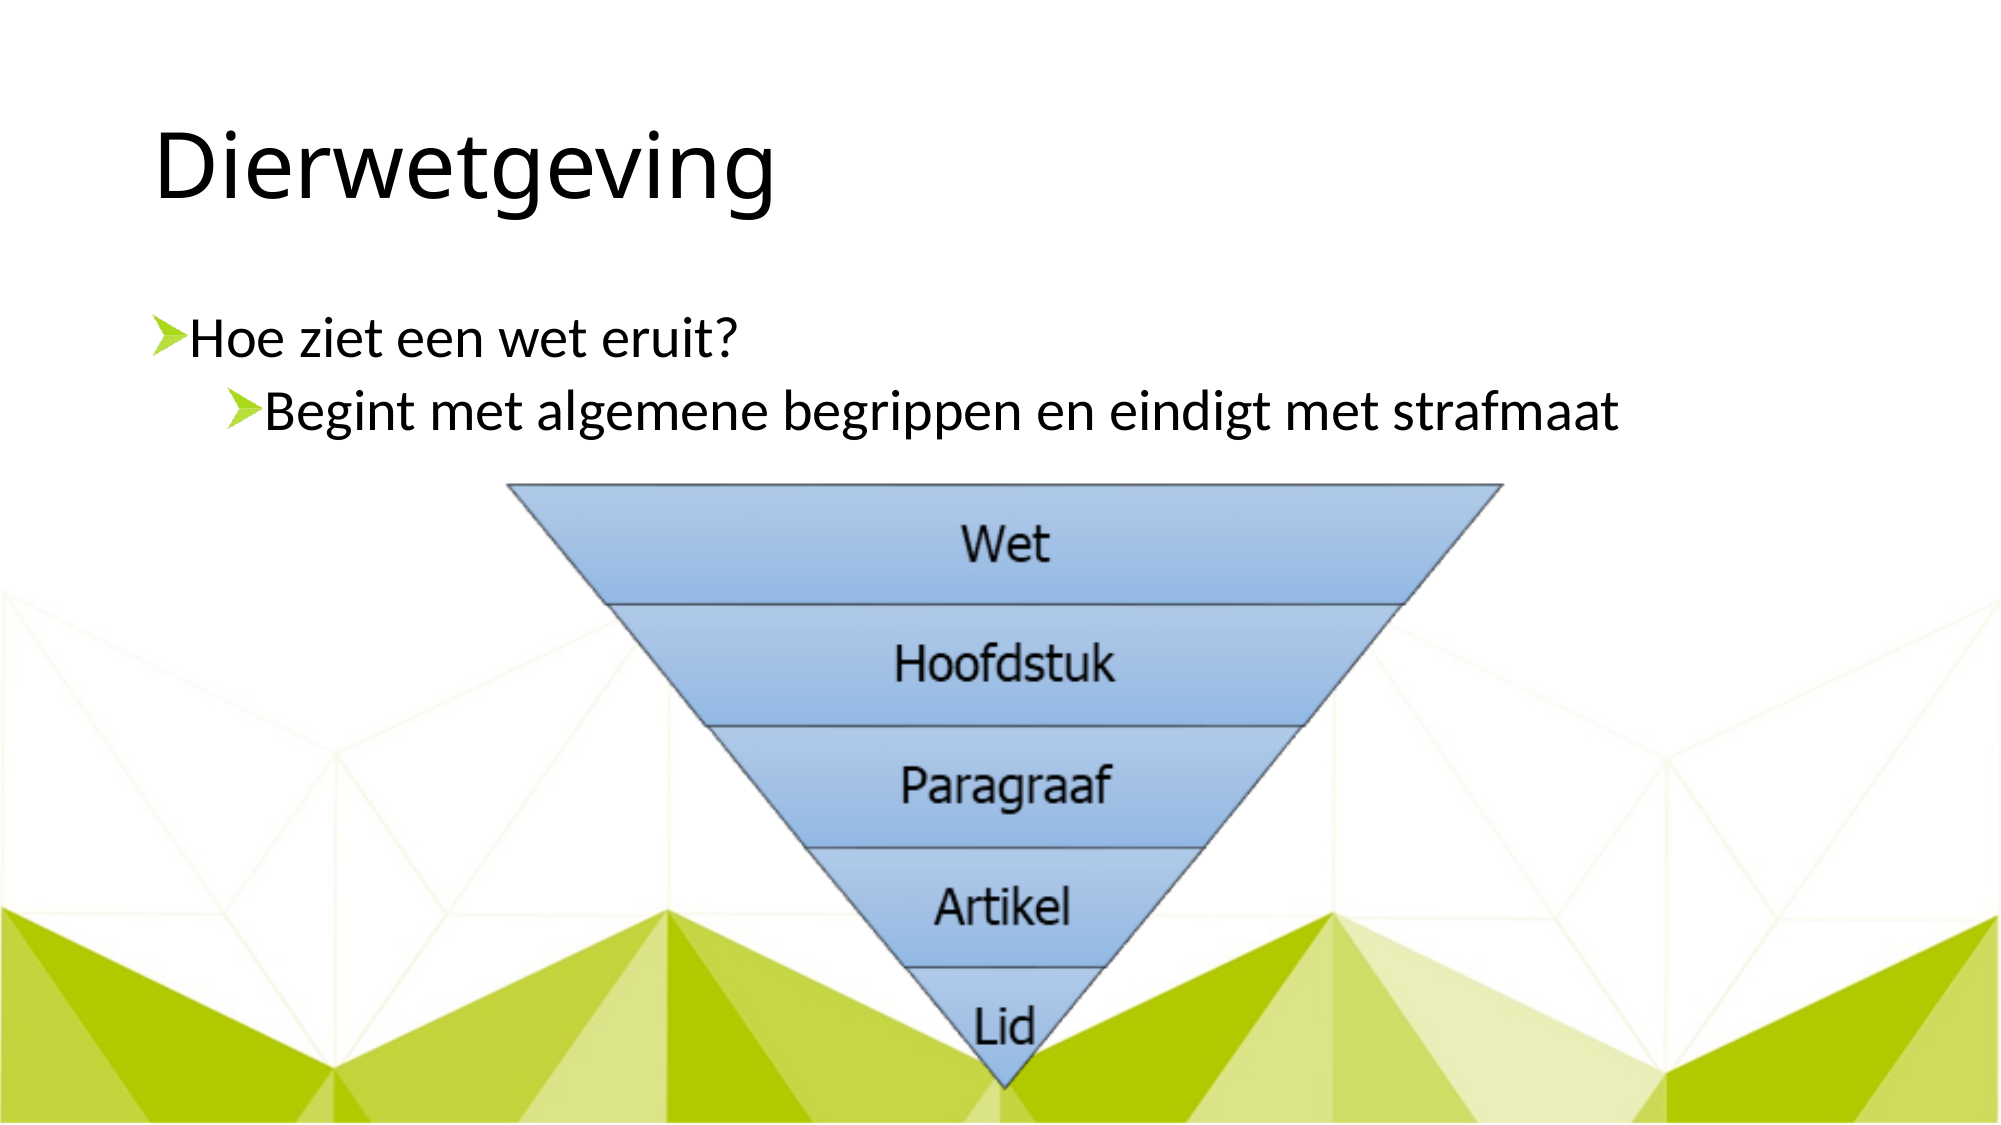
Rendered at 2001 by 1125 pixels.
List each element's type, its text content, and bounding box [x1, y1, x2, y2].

title Dierwetgeving [137, 59, 1863, 278]
picture [0, 0, 2001, 1125]
list Hoe ziet een wet eruit? Begint met algemene begrippen en eindigt met strafmaat [137, 299, 1863, 1014]
